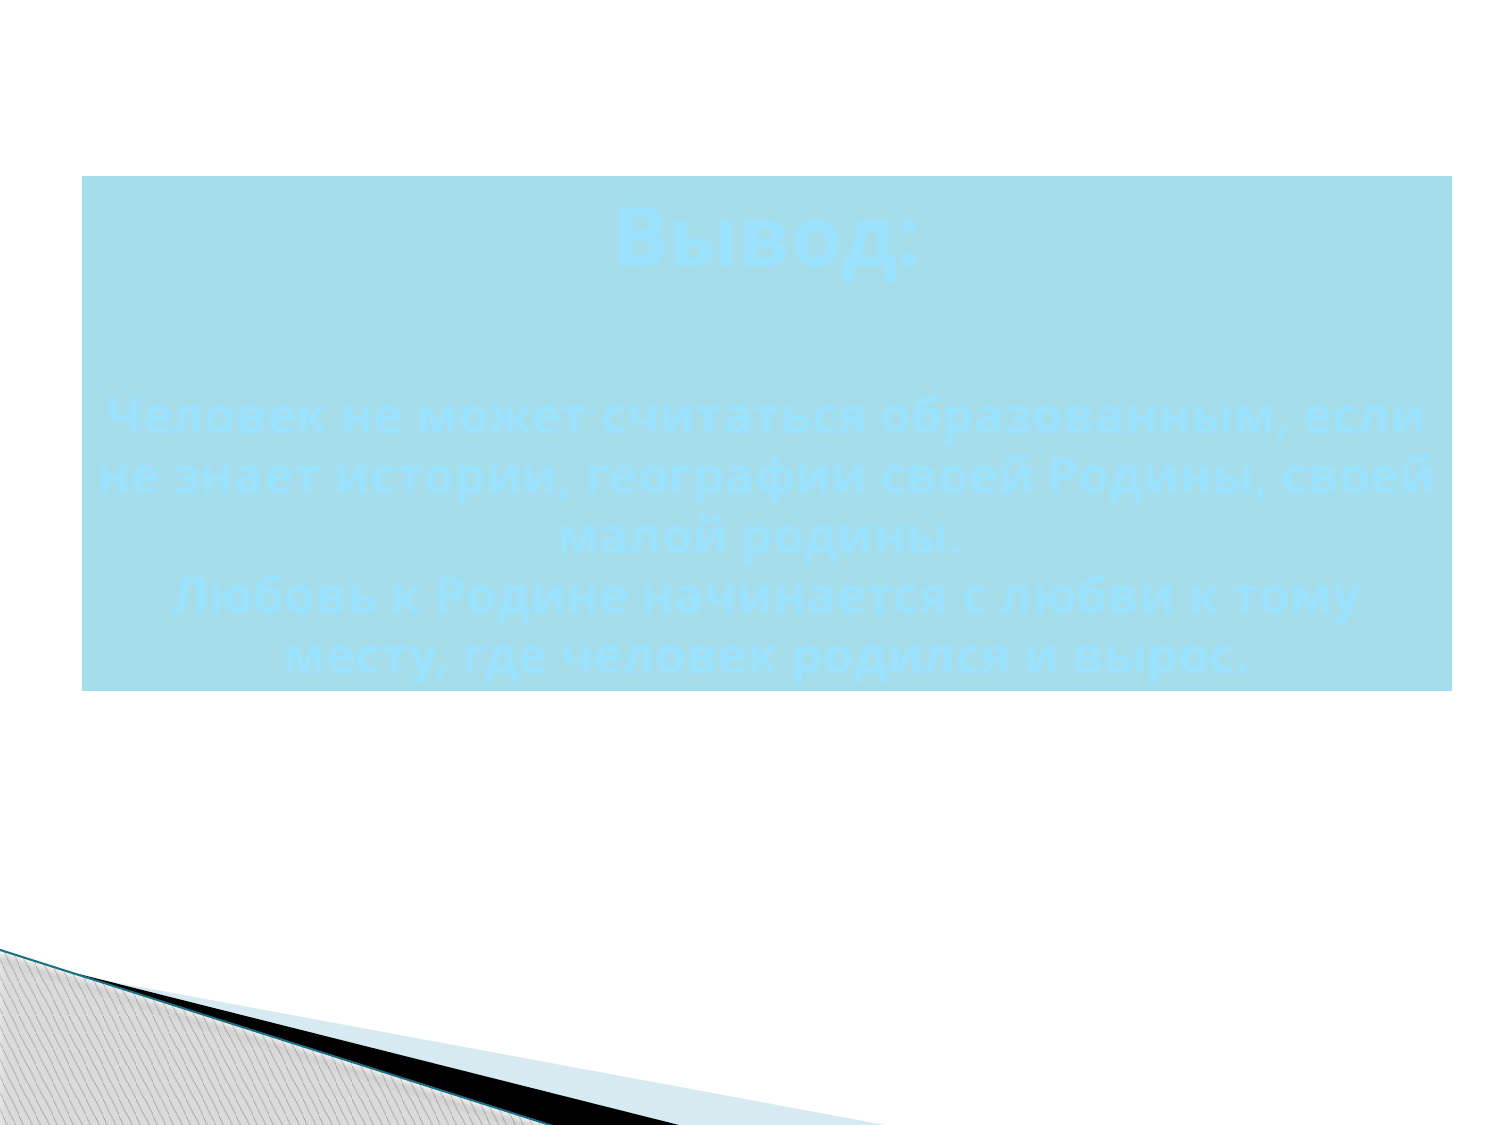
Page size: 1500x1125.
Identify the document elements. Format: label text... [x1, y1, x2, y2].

text_box Вывод: Человек не может считаться образованным, если не знает истории, географии своей Родины, своей малой родины. Любовь к Родине начинается с любви к тому месту, где человек родился и вырос. [81, 176, 1453, 691]
